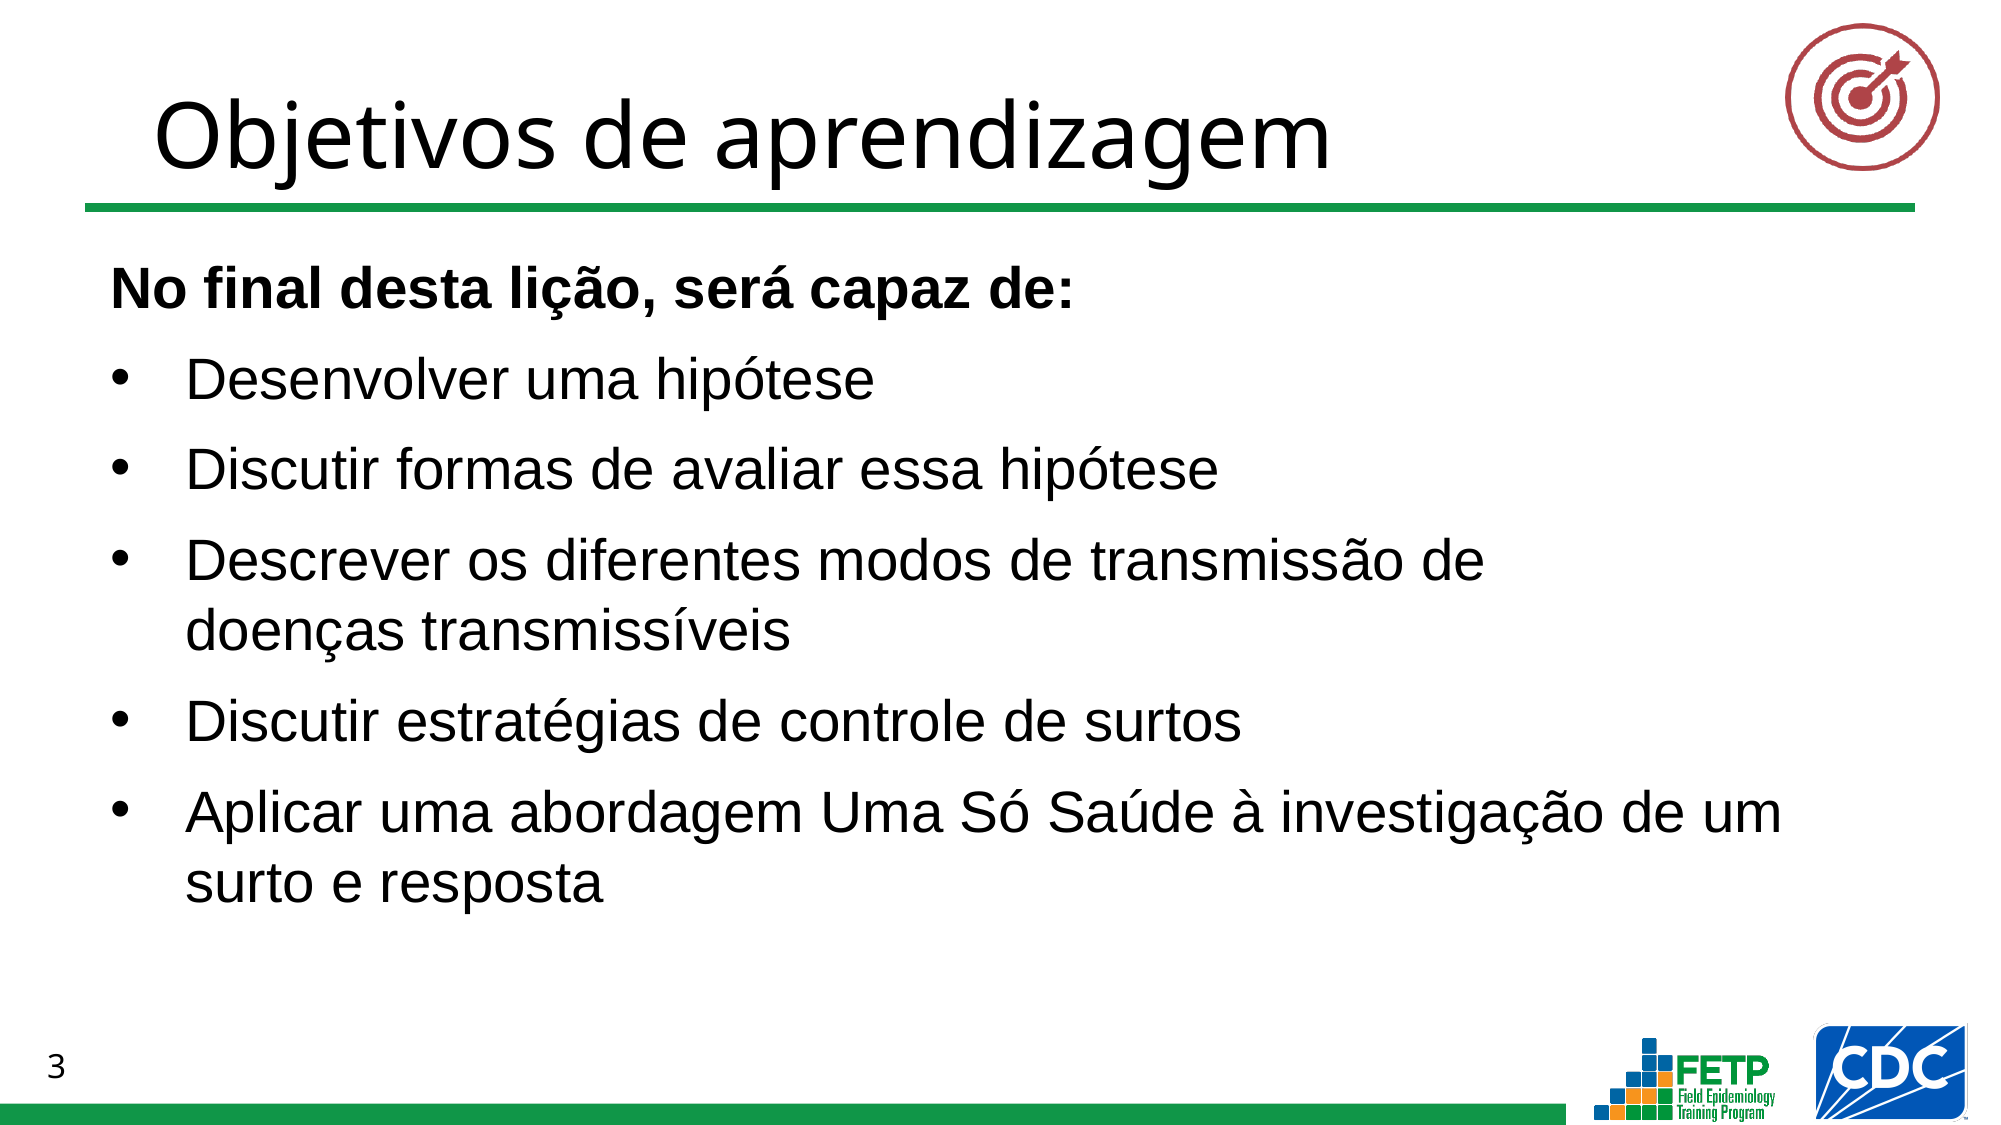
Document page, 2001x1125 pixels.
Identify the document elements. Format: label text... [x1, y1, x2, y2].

list No final desta lição, será capaz de: Desenvolver uma hipótese Discutir formas de avaliar essa hipótese Descrever os diferentes modos de transmissão de doenças transmissíveis Discutir estratégias de controle de surtos Aplicar uma abordagem Uma Só Saúde à investigação de um surto e resposta [95, 242, 1863, 1004]
picture [1785, 23, 1940, 171]
picture [1813, 1023, 1968, 1122]
picture [1594, 1038, 1775, 1122]
